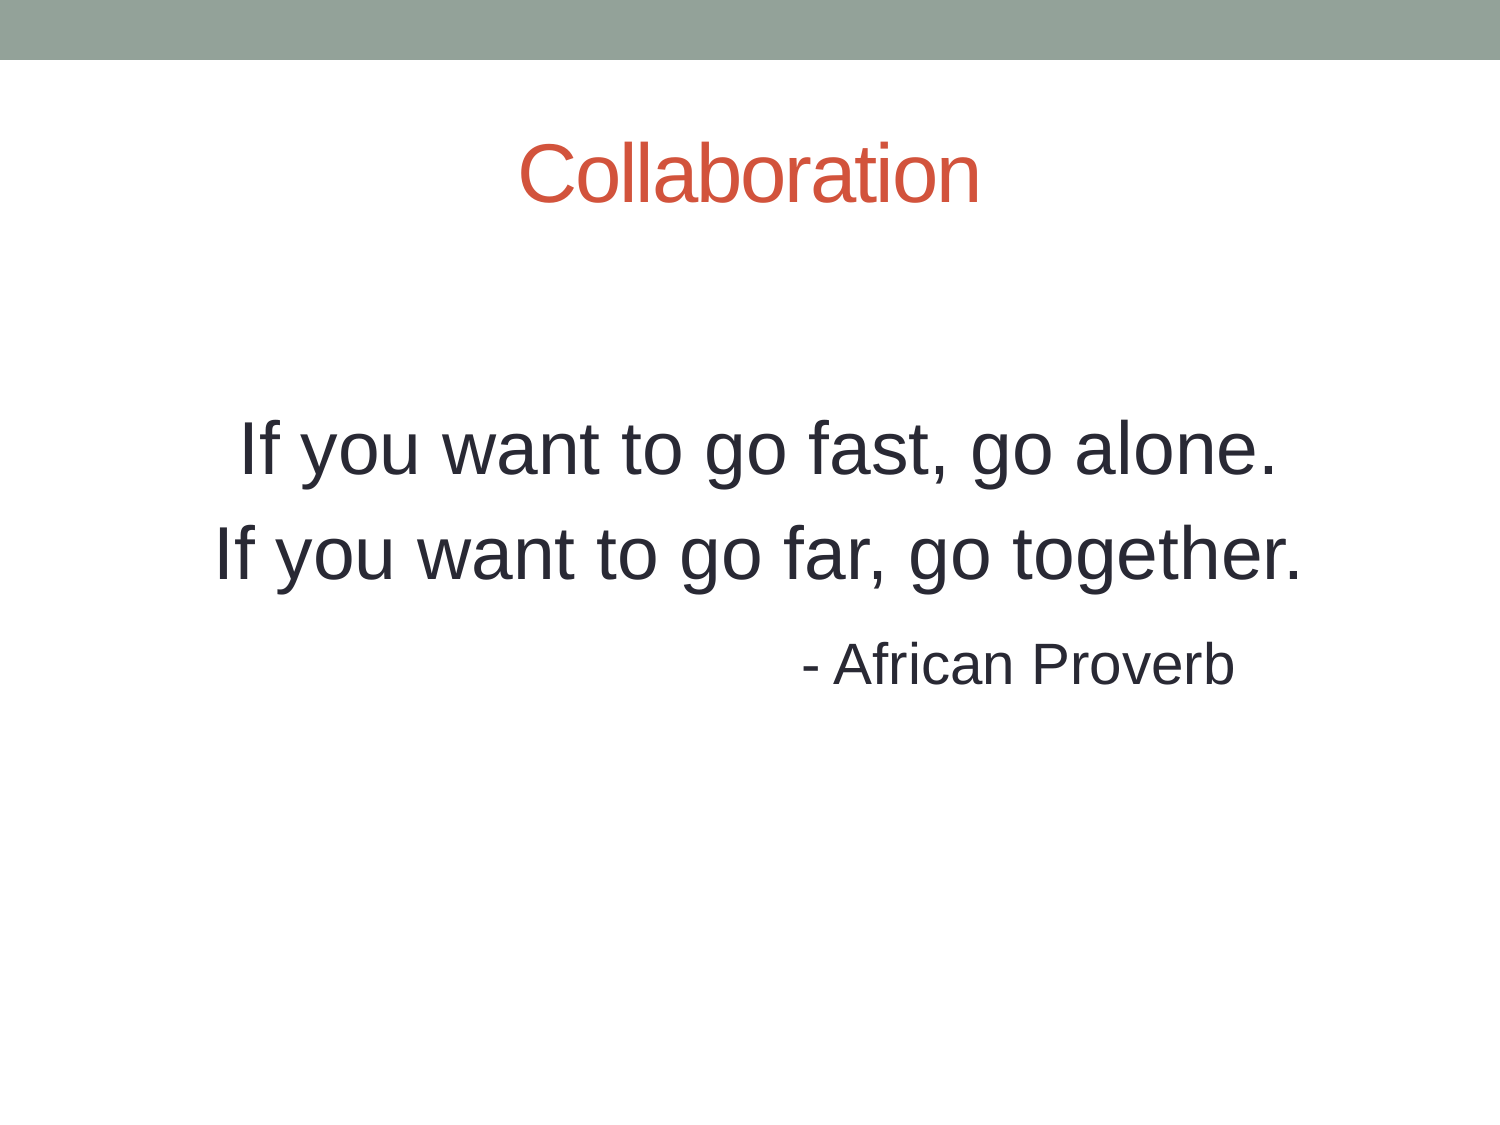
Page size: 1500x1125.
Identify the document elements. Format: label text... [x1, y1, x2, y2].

title Collaboration [75, 87, 1425, 250]
list If you want to go fast, go alone. If you want to go far, go together. - African Proverb [0, 392, 1500, 988]
